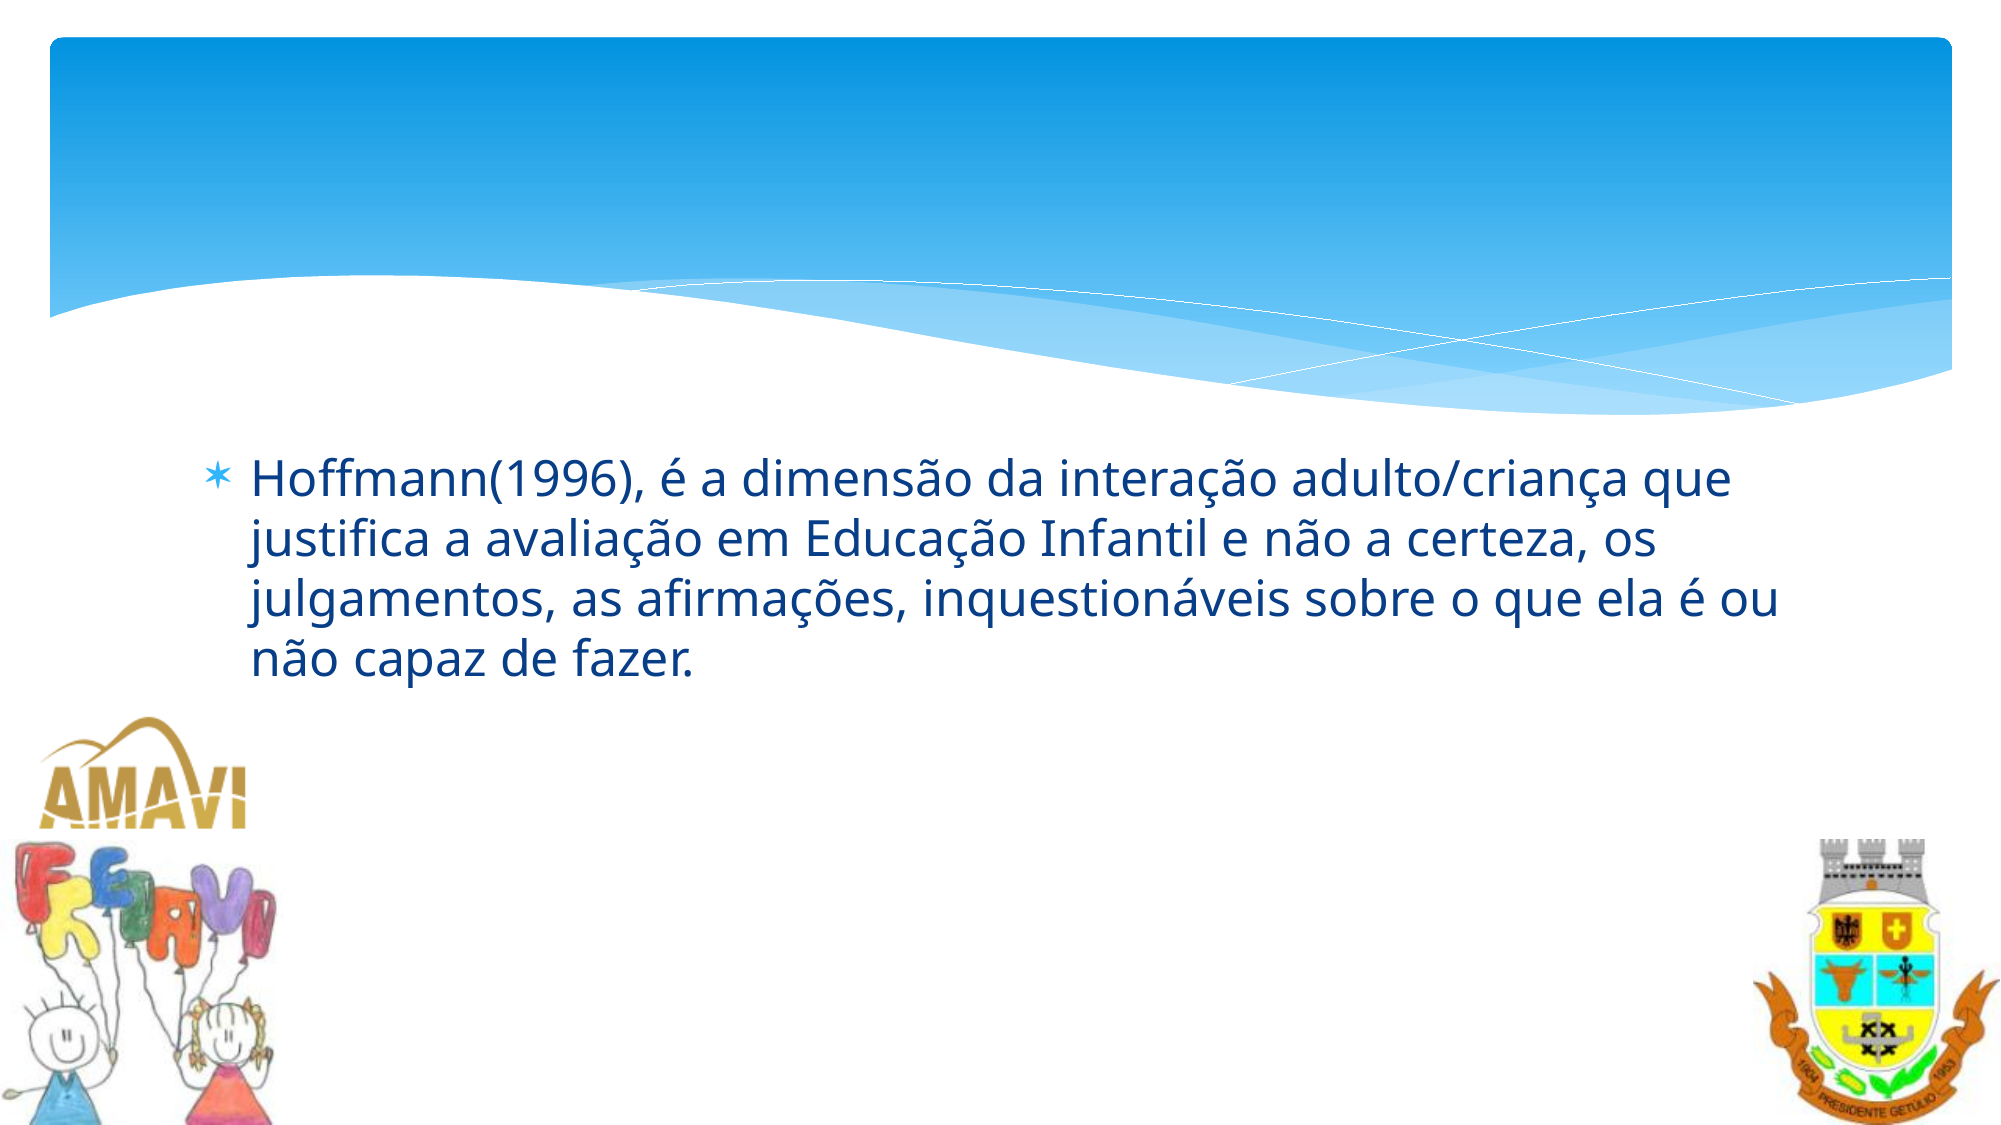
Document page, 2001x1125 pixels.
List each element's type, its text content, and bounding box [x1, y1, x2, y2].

list Hoffmann(1996), é a dimensão da interação adulto/criança que justifica a avaliação em Educação Infantil e não a certeza, os julgamentos, as afirmações, inquestionáveis sobre o que ela é ou não capaz de fazer. [190, 438, 1812, 1005]
picture [1752, 839, 2000, 1125]
picture [0, 700, 286, 1125]
